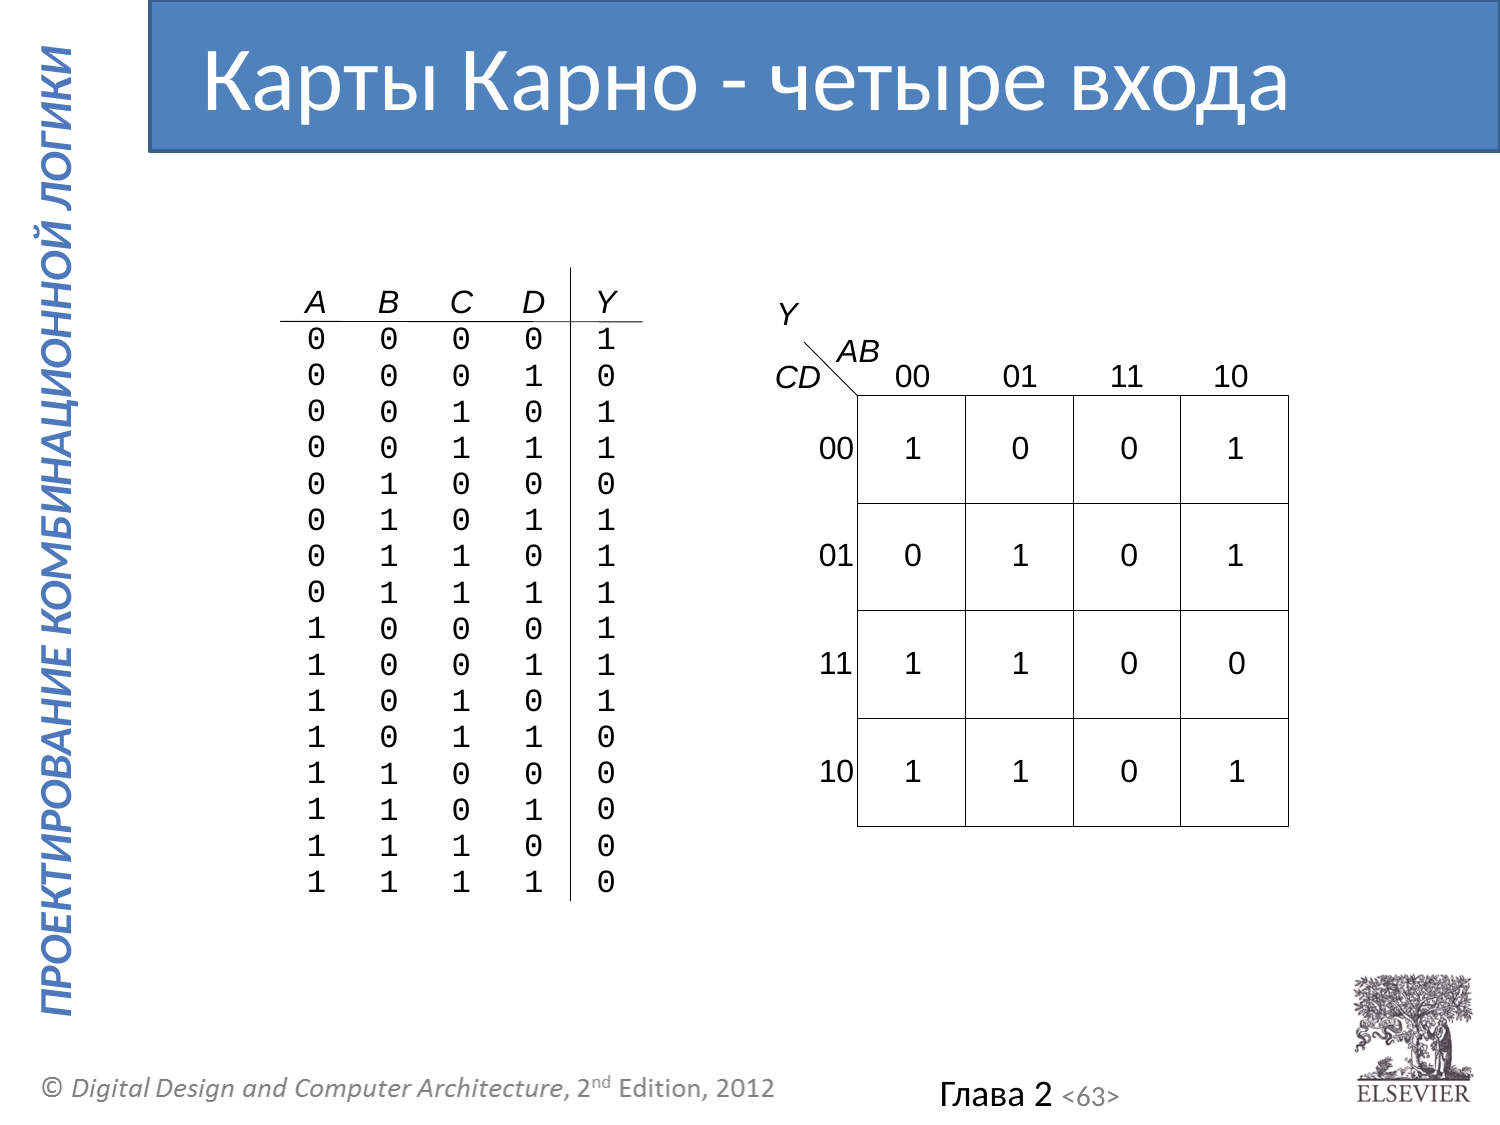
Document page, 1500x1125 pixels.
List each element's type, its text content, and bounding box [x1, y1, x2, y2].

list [274, 262, 649, 926]
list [749, 287, 1295, 913]
picture [0, 0, 1500, 1125]
text_box Карты Карно - четыре входа [187, 11, 1488, 136]
